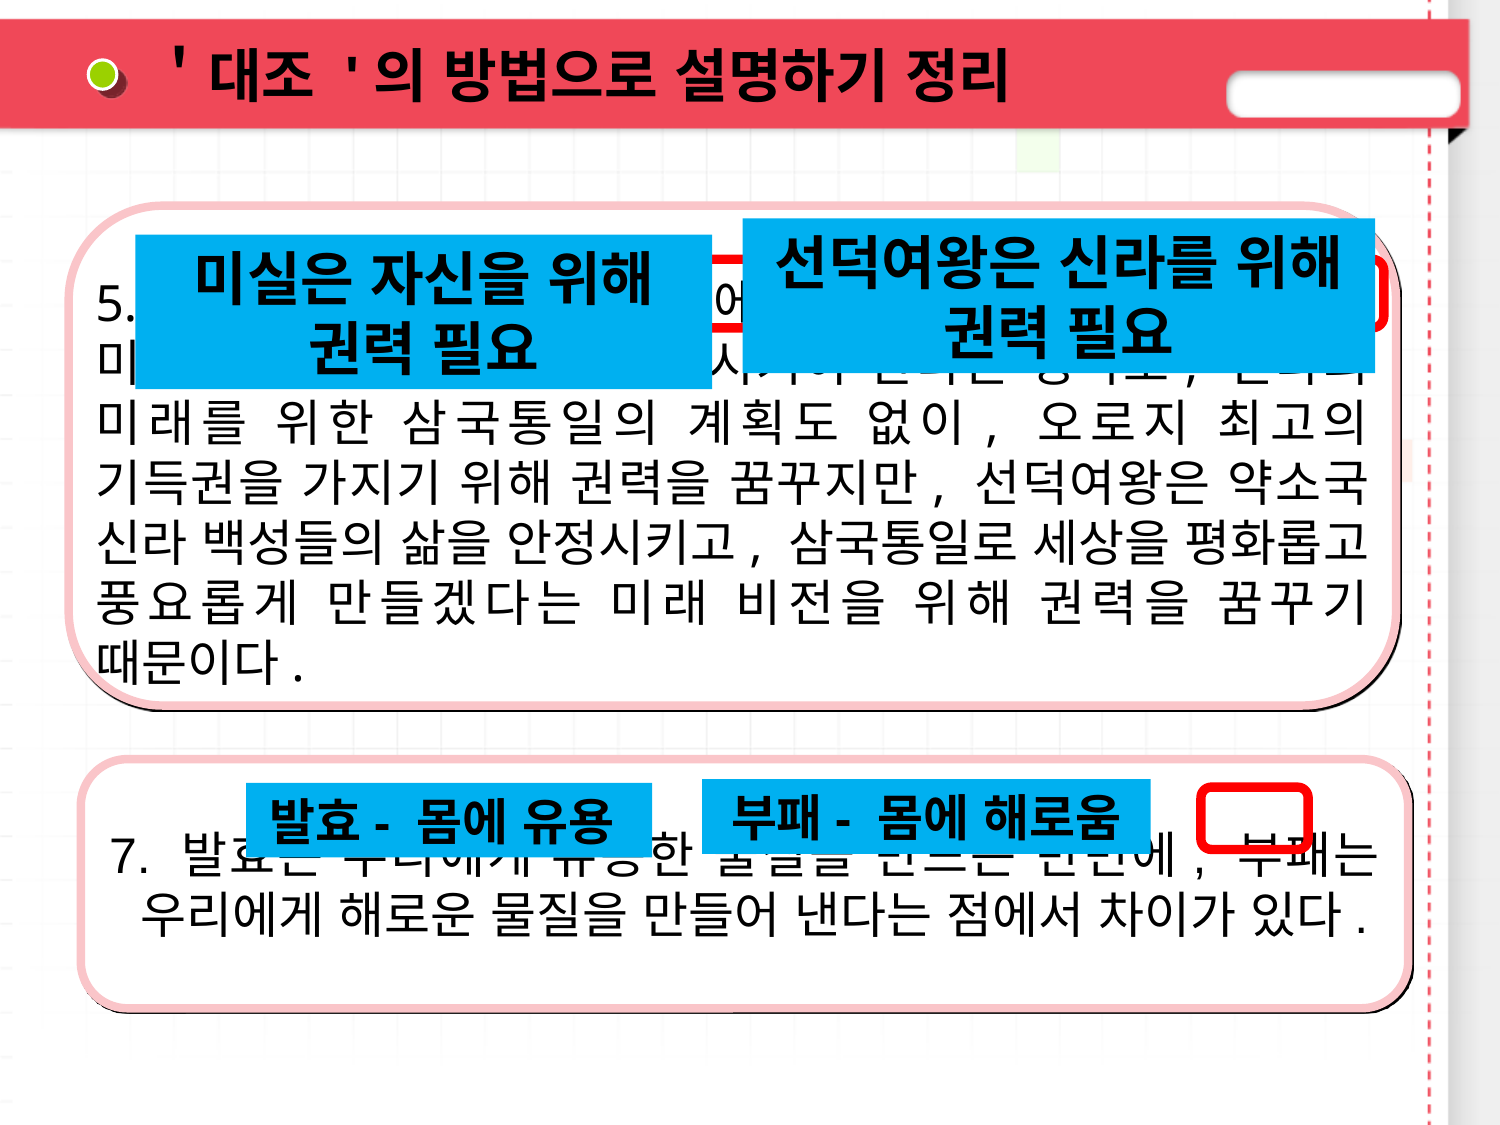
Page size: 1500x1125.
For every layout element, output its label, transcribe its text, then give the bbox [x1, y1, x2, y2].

text_box [1376, 238, 1399, 662]
text_box [114, 695, 1350, 708]
text_box 선덕여왕은 신라를 위해 권력 필요 [742, 218, 1376, 374]
text_box 7. 발효는 우리에게 유용한 물질을 만드는 반면에, 부패는 우리에게 해로운 물질을 만들어 낸다는 점에서 차이가 있다. [78, 756, 1411, 1011]
text_box [66, 203, 1353, 661]
picture [0, 75, 1500, 1125]
text_box ＇대조 '의 방법으로 설명하기 정리 [135, 31, 1169, 109]
text_box [713, 257, 742, 330]
text_box 미실은 자신을 위해 권력 필요 [135, 234, 713, 390]
text_box 부패- 몸에 해로움 [702, 779, 1151, 854]
text_box 발효- 몸에 유용 [246, 782, 653, 858]
text_box [1376, 257, 1386, 330]
text_box 5. 미실과 선덕여왕의 권력에 대한 생각은 매우 다르다. 미실은, 백성들의 삶을 안정시켜야 한다는 생각도, 신라의 미래를 위한 삼국통일의 계획도 없이, 오로지 최고의 기득권을 가지기 위해 권력을 꿈꾸지만, 선덕여왕은 약소국 신라 백성들의 삶을 안정시키고, 삼국통일로 세상을 평화롭고 풍요롭게 만들겠다는 미래 비전을 위해 권력을 꿈꾸기 때문이다. [80, 263, 1384, 695]
text_box [88, 59, 117, 90]
text_box [1198, 784, 1311, 852]
text_box [0, 0, 1500, 75]
picture [98, 75, 124, 97]
